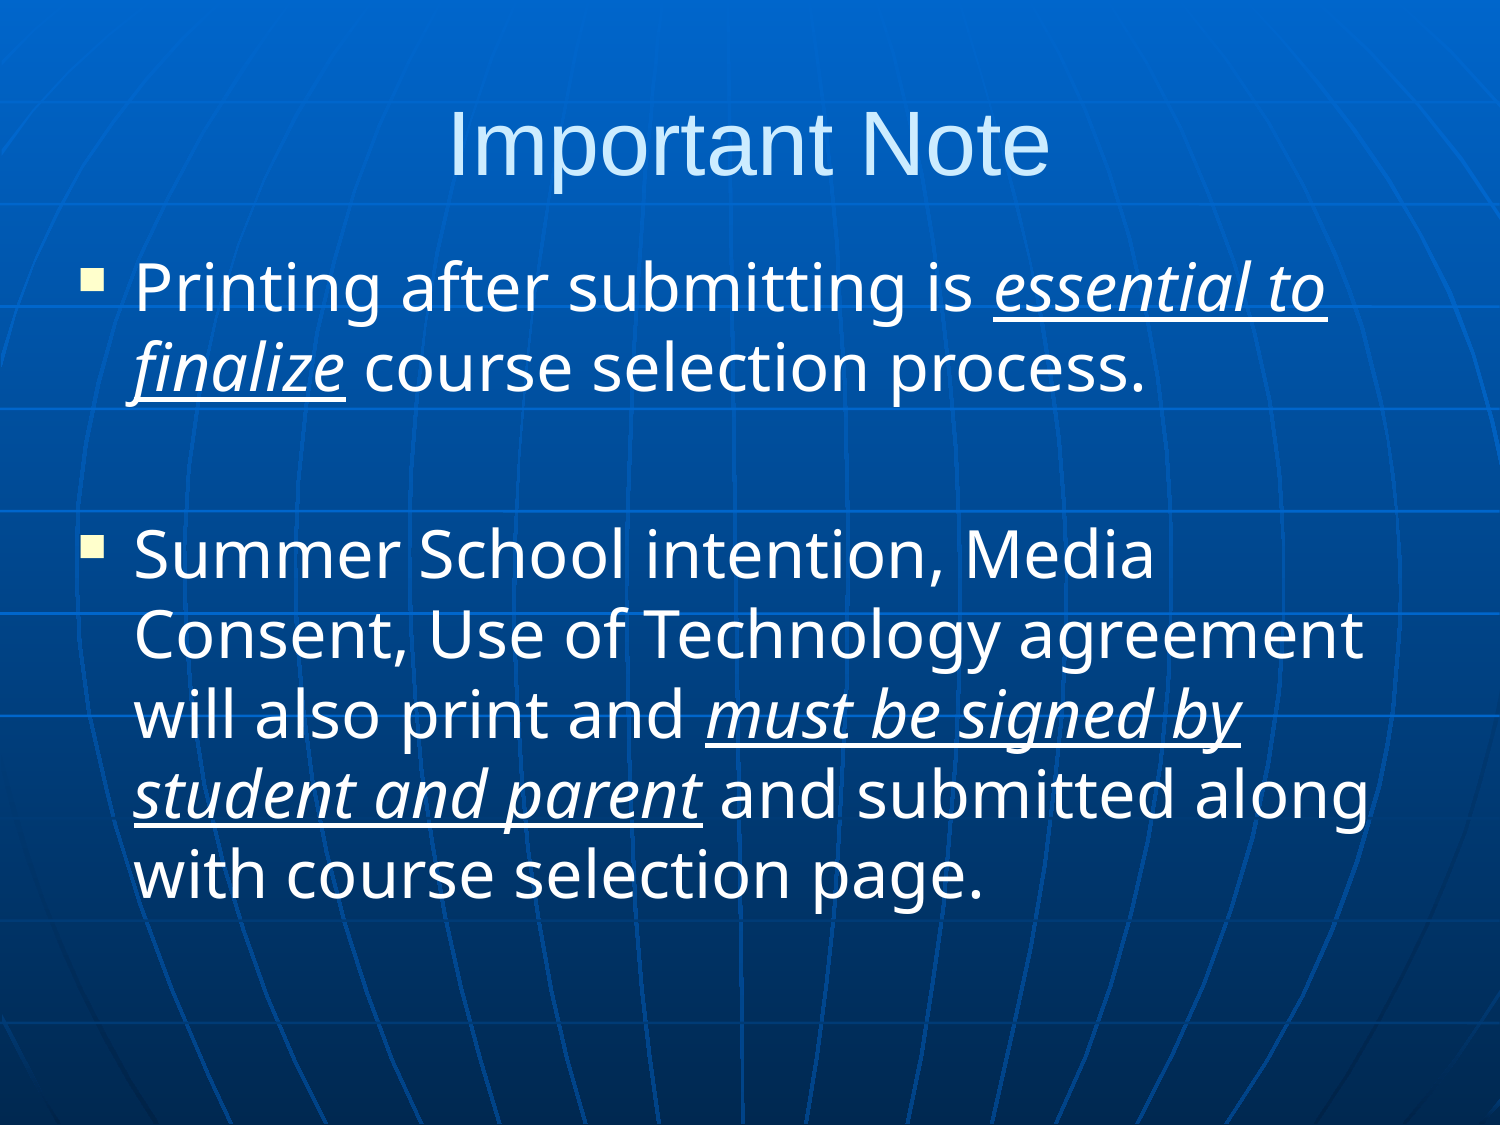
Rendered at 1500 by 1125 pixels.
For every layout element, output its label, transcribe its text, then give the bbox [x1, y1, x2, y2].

list Printing after submitting is essential to finalize course selection process. Summer School intention, Media Consent, Use of Technology agreement will also print and must be signed by student and parent and submitted along with course selection page. [62, 237, 1413, 1081]
title Important Note [74, 45, 1426, 233]
